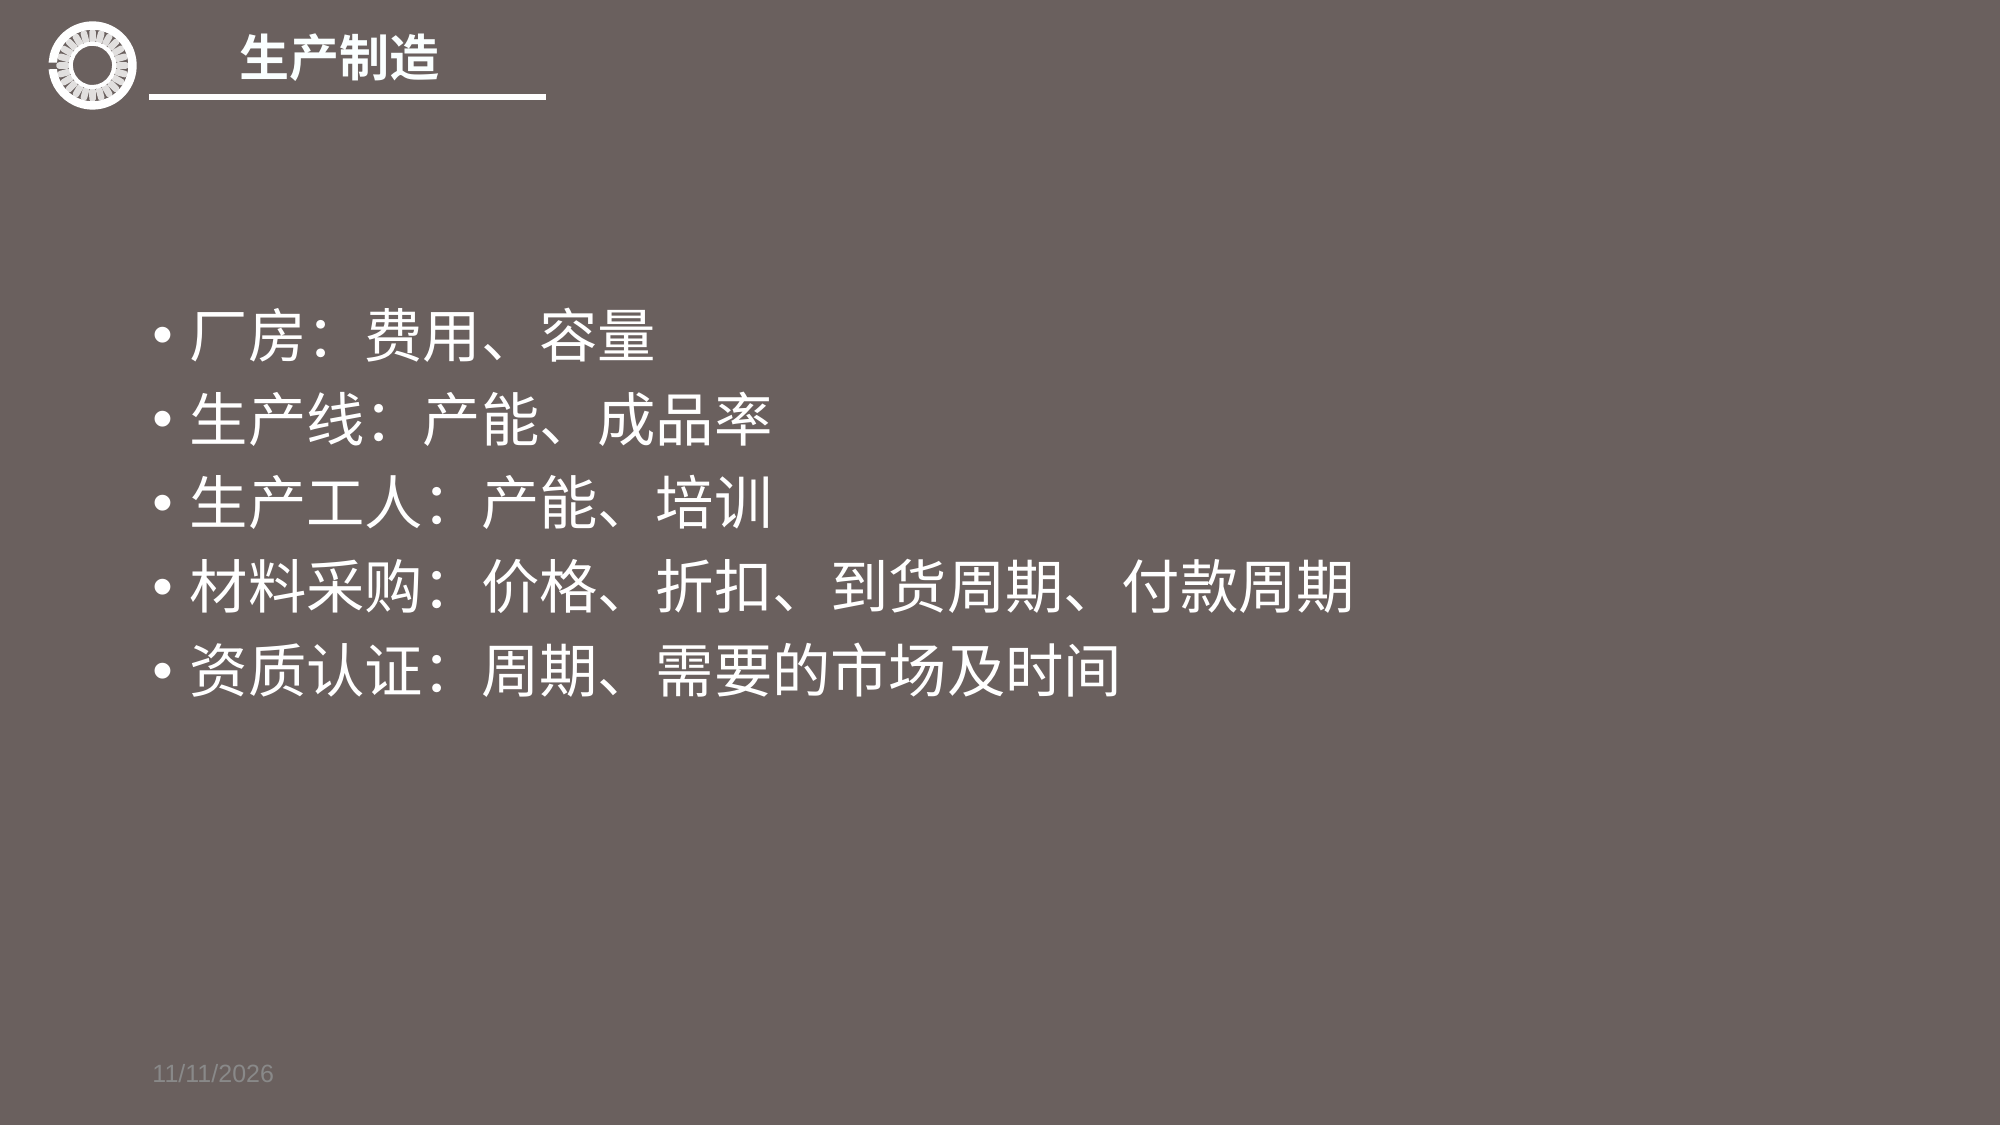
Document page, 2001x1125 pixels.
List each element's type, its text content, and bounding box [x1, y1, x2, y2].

list 厂房：费用、容量 生产线：产能、成品率 生产工人：产能、培训 材料采购：价格、折扣、到货周期、付款周期 资质认证：周期、需要的市场及时间 [137, 299, 1863, 1014]
text_box 生产制造 [142, 31, 564, 89]
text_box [48, 21, 137, 110]
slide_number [137, 1042, 588, 1103]
